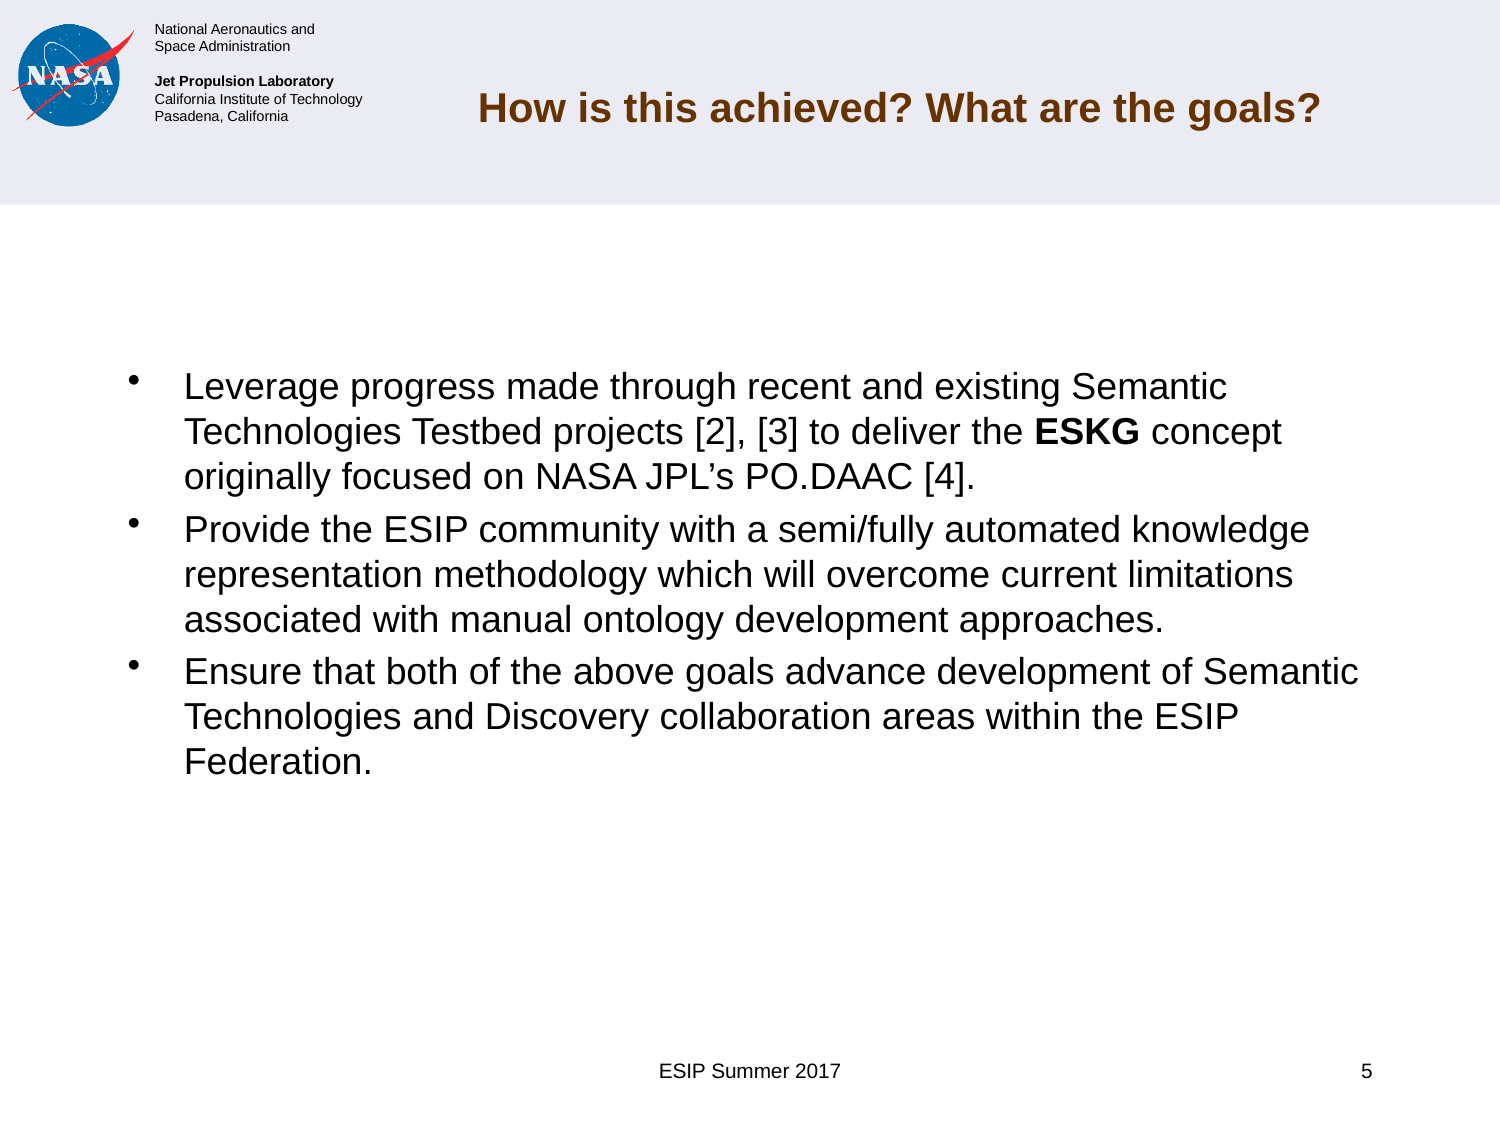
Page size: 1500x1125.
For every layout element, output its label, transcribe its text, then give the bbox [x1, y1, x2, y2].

title How is this achieved? What are the goals? [324, 36, 1475, 225]
slide_number 5 [1074, 1050, 1388, 1125]
picture [12, 24, 139, 132]
footer ESIP Summer 2017 [512, 1050, 988, 1125]
list Leverage progress made through recent and existing Semantic Technologies Testbed projects [2], [3] to deliver the ESKG concept originally focused on NASA JPL’s PO.DAAC [4]. Provide the ESIP community with a semi/fully automated knowledge representation methodology which will overcome current limitations associated with manual ontology development approaches. Ensure that both of the above goals advance development of Semantic Technologies and Discovery collaboration areas within the ESIP Federation. [112, 354, 1388, 1125]
